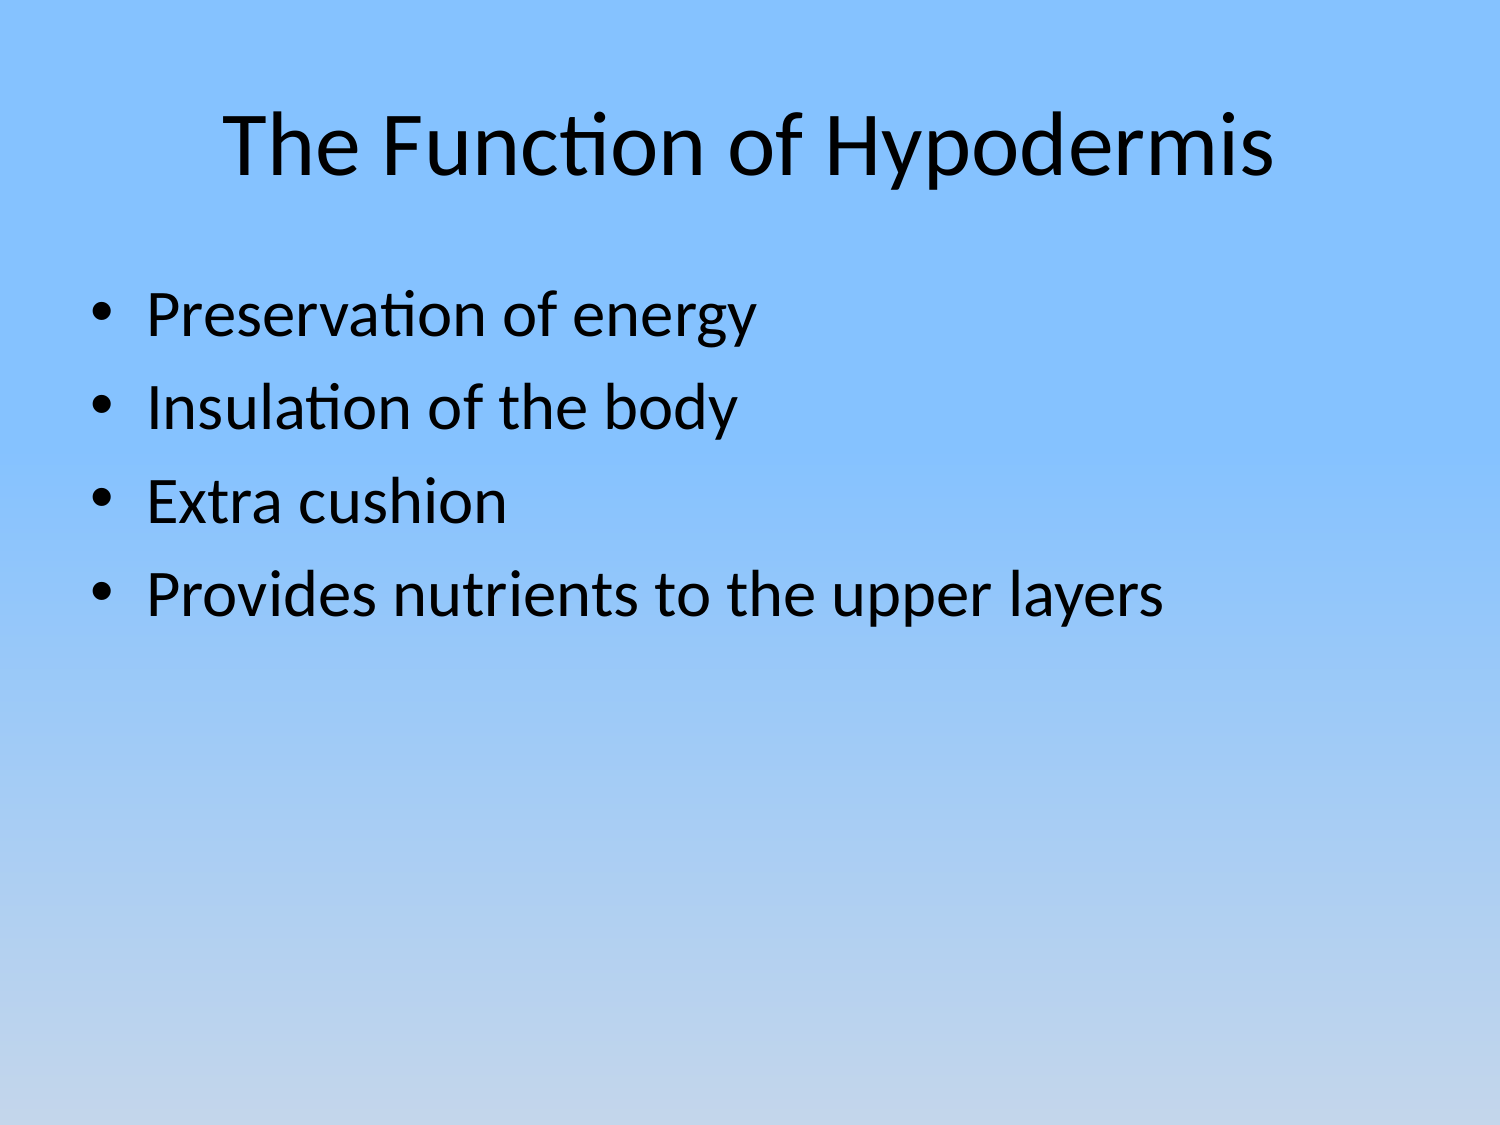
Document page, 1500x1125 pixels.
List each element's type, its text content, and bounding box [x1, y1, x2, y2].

title The Function of Hypodermis [74, 44, 1426, 233]
list Preservation of energy Insulation of the body Extra cushion Provides nutrients to the upper layers [74, 262, 1426, 1006]
